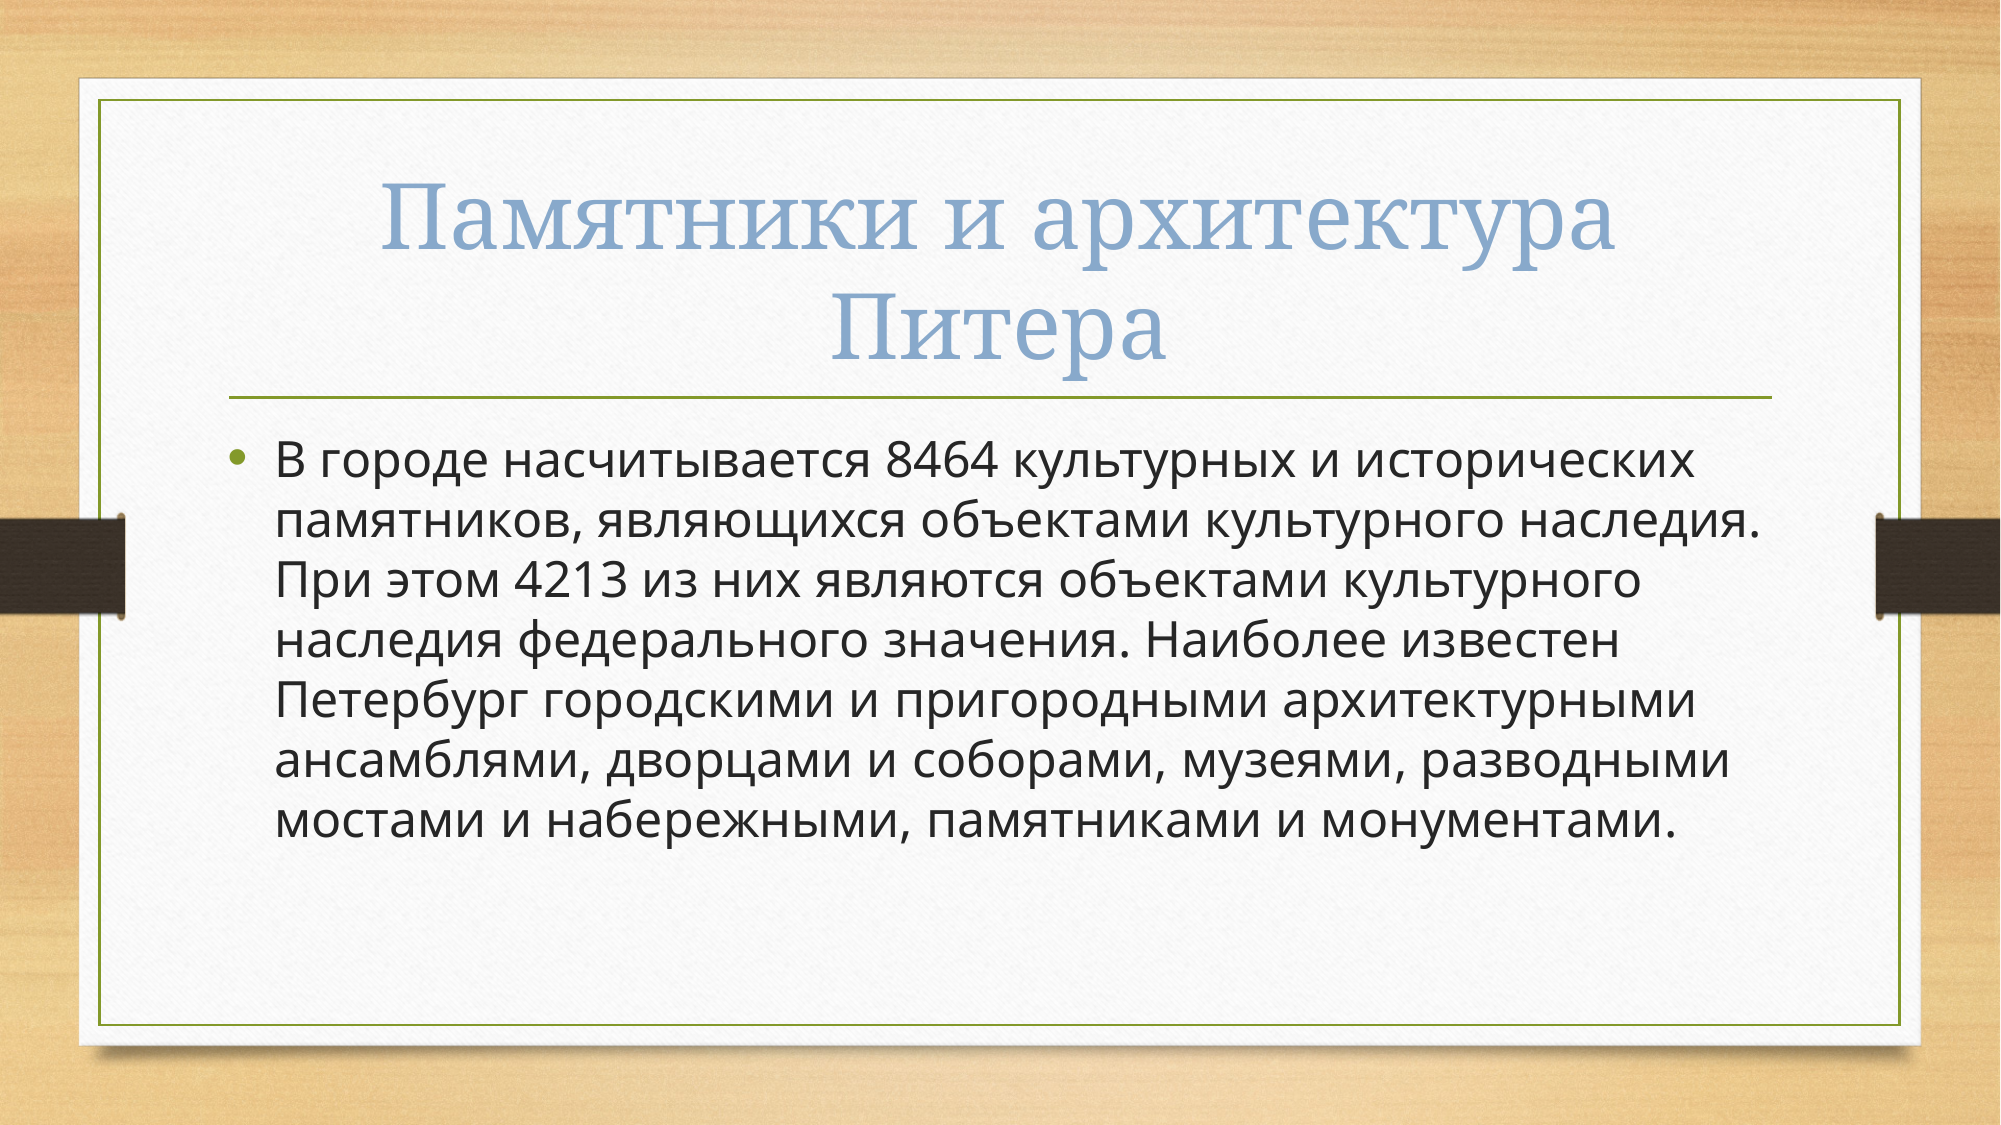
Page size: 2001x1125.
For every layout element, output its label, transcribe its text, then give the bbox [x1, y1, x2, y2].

title Памятники и архитектура Питера [212, 161, 1788, 375]
list В городе насчитывается 8464 культурных и исторических памятников, являющихся объектами культурного наследия. При этом 4213 из них являются объектами культурного наследия федерального значения. Наиболее известен Петербург городскими и пригородными архитектурными ансамблями, дворцами и соборами, музеями, разводными мостами и набережными, памятниками и монументами. [212, 419, 1788, 964]
picture [0, 0, 2001, 1125]
